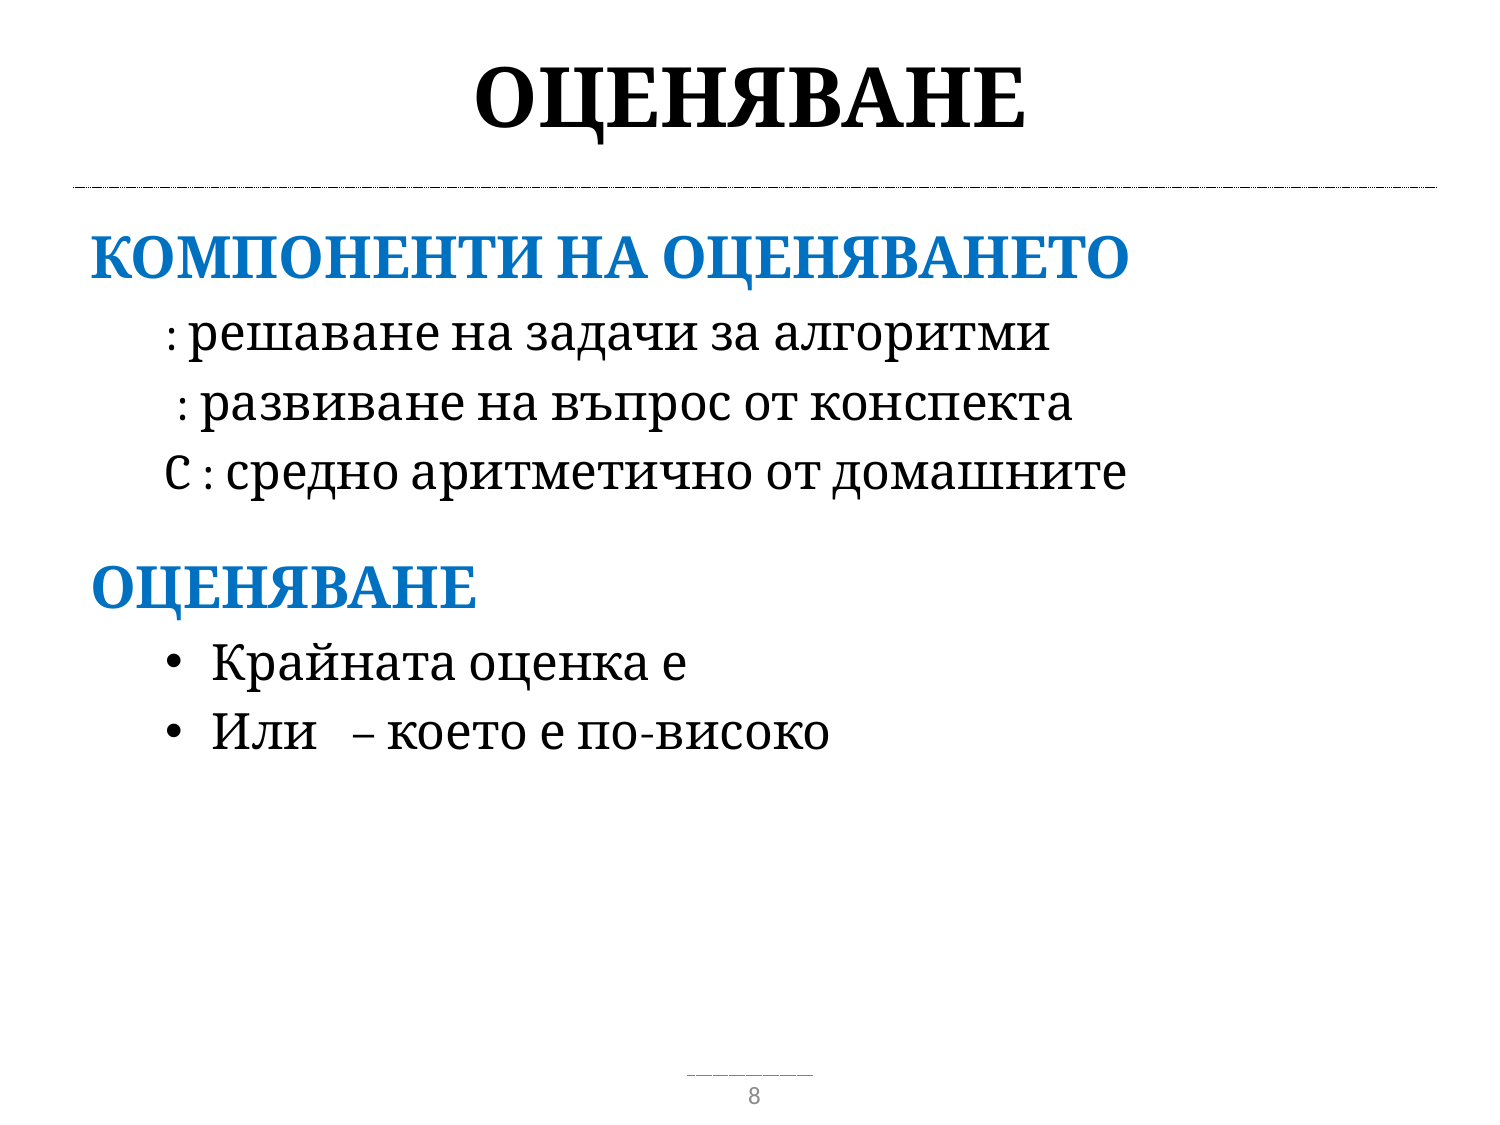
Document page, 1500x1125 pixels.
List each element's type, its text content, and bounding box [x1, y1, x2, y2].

slide_number 8 [579, 1065, 930, 1125]
title Оценяване [0, 0, 1500, 188]
